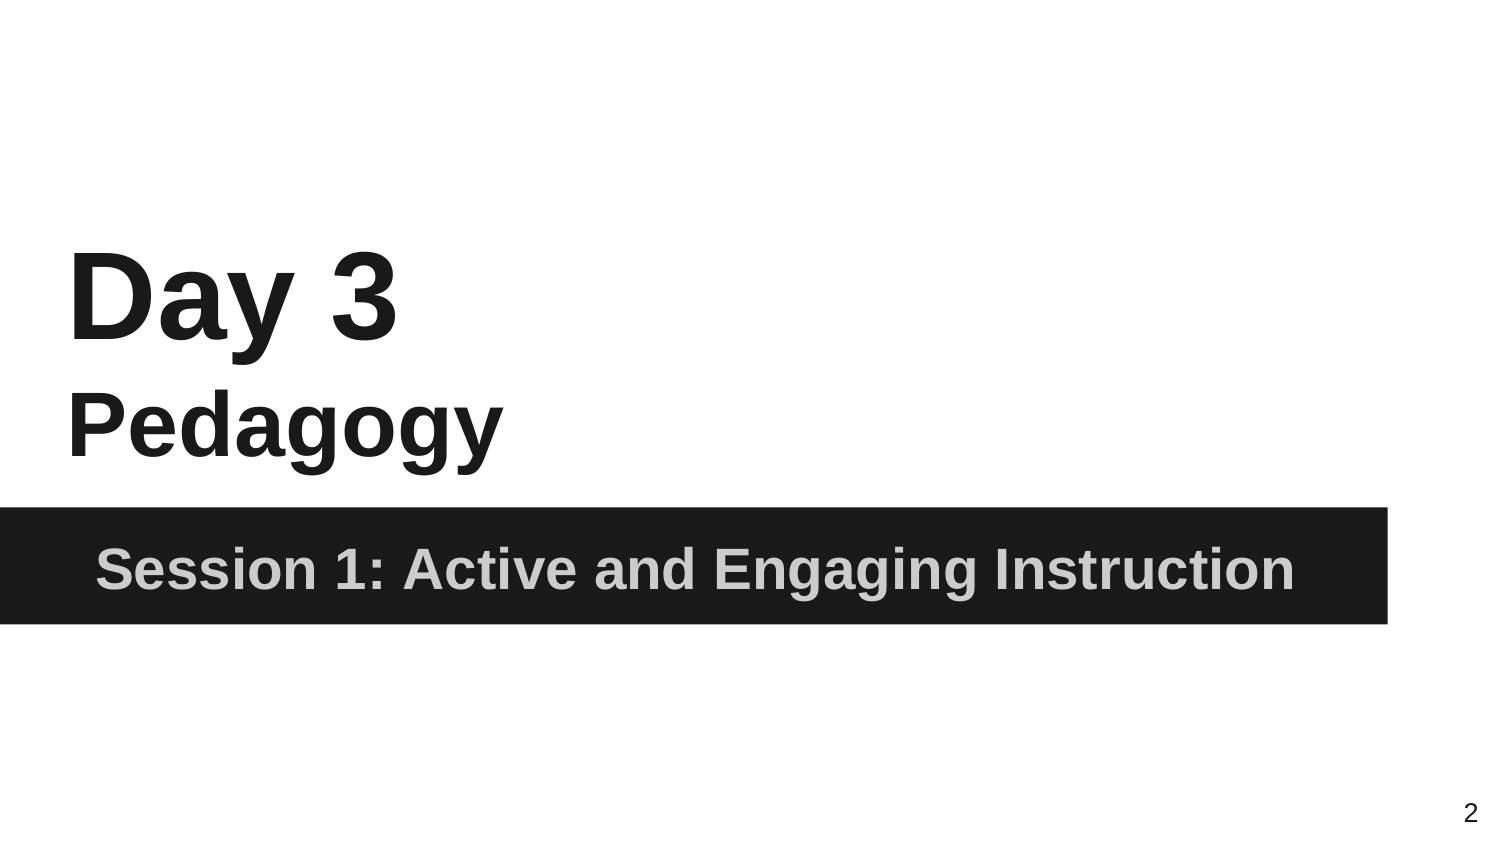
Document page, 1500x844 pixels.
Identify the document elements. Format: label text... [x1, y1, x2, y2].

subtitle Session 1: Active and Engaging Instruction [80, 507, 1355, 625]
title Day 3 Pedagogy [51, 213, 1327, 490]
slide_number 2 [1403, 779, 1494, 844]
